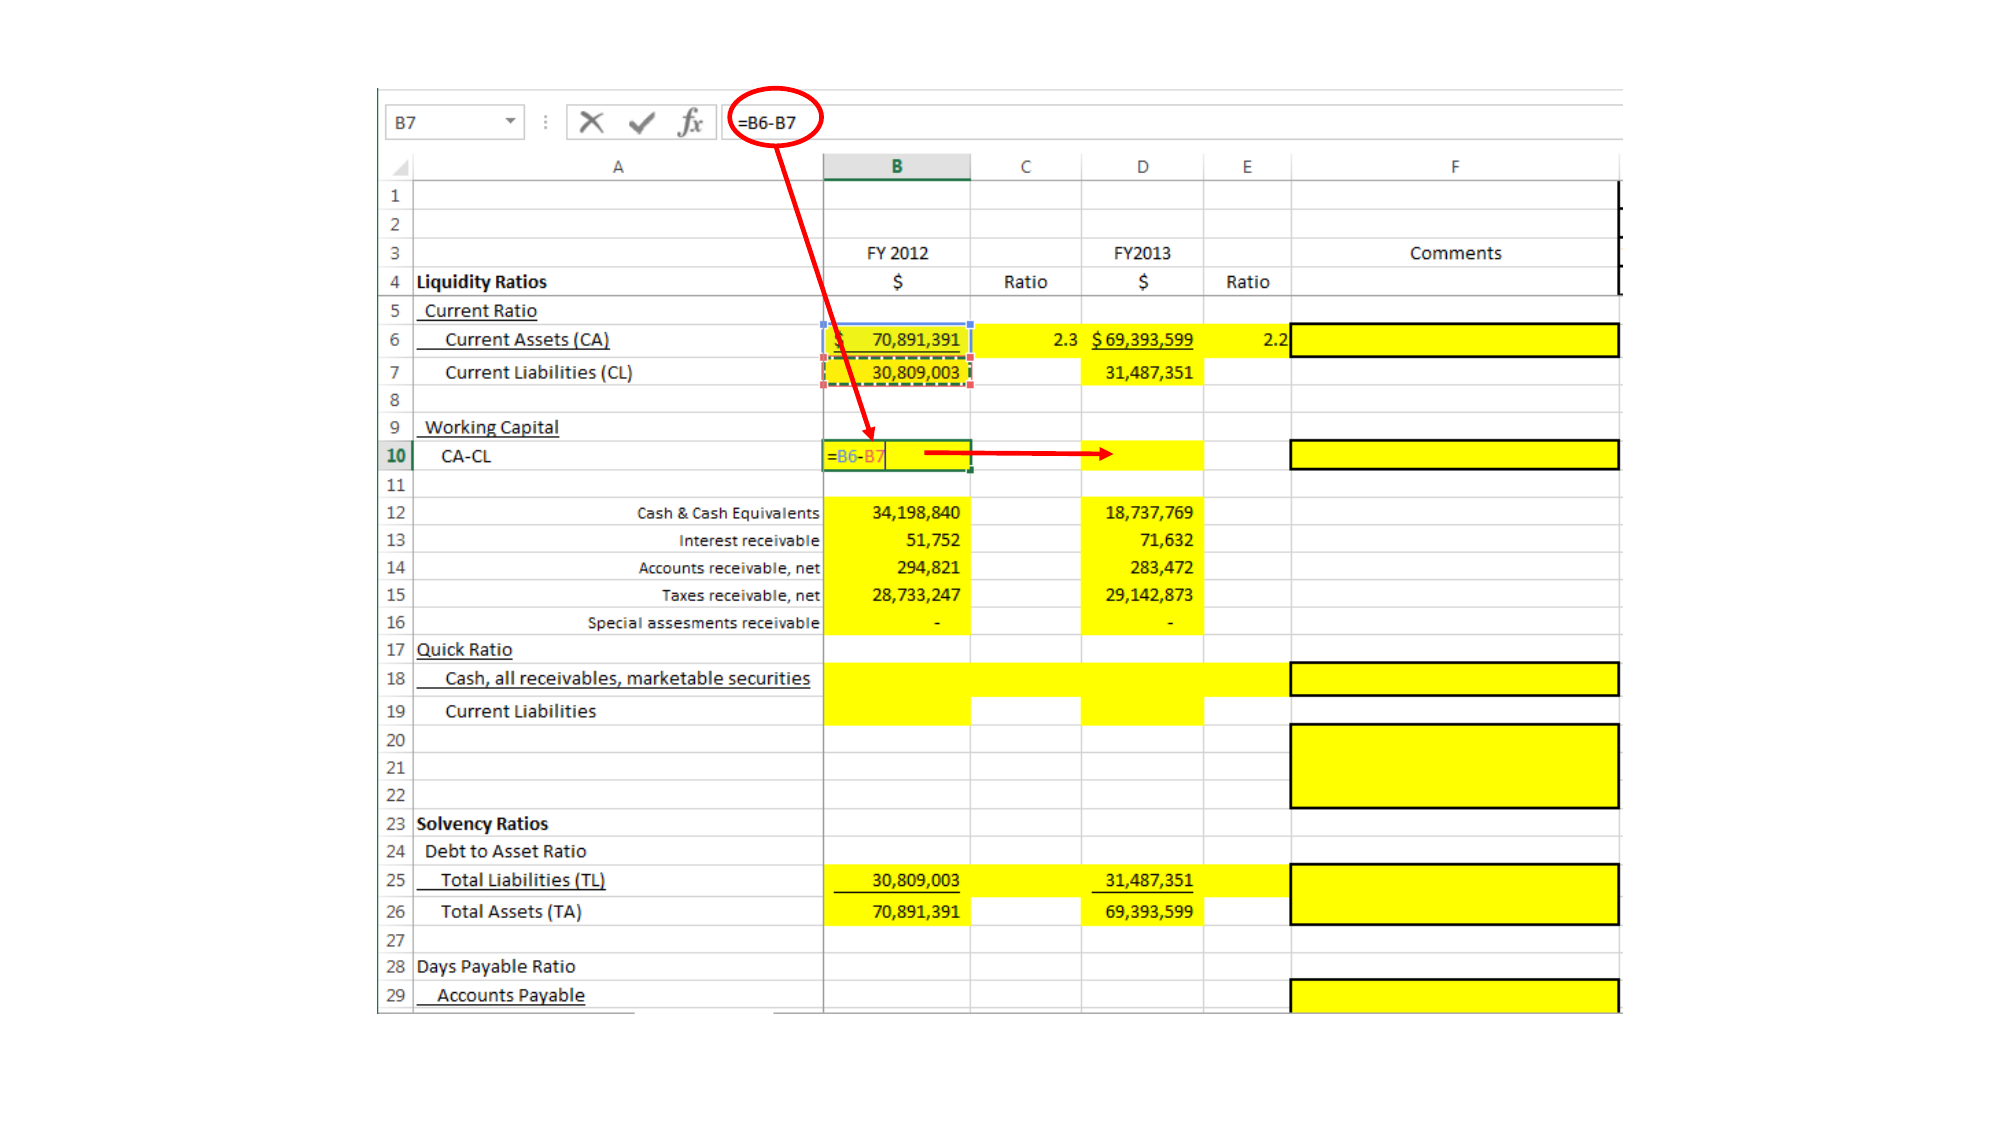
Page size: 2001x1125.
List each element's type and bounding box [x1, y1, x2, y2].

text_box [775, 145, 873, 442]
list [377, 88, 1623, 1014]
